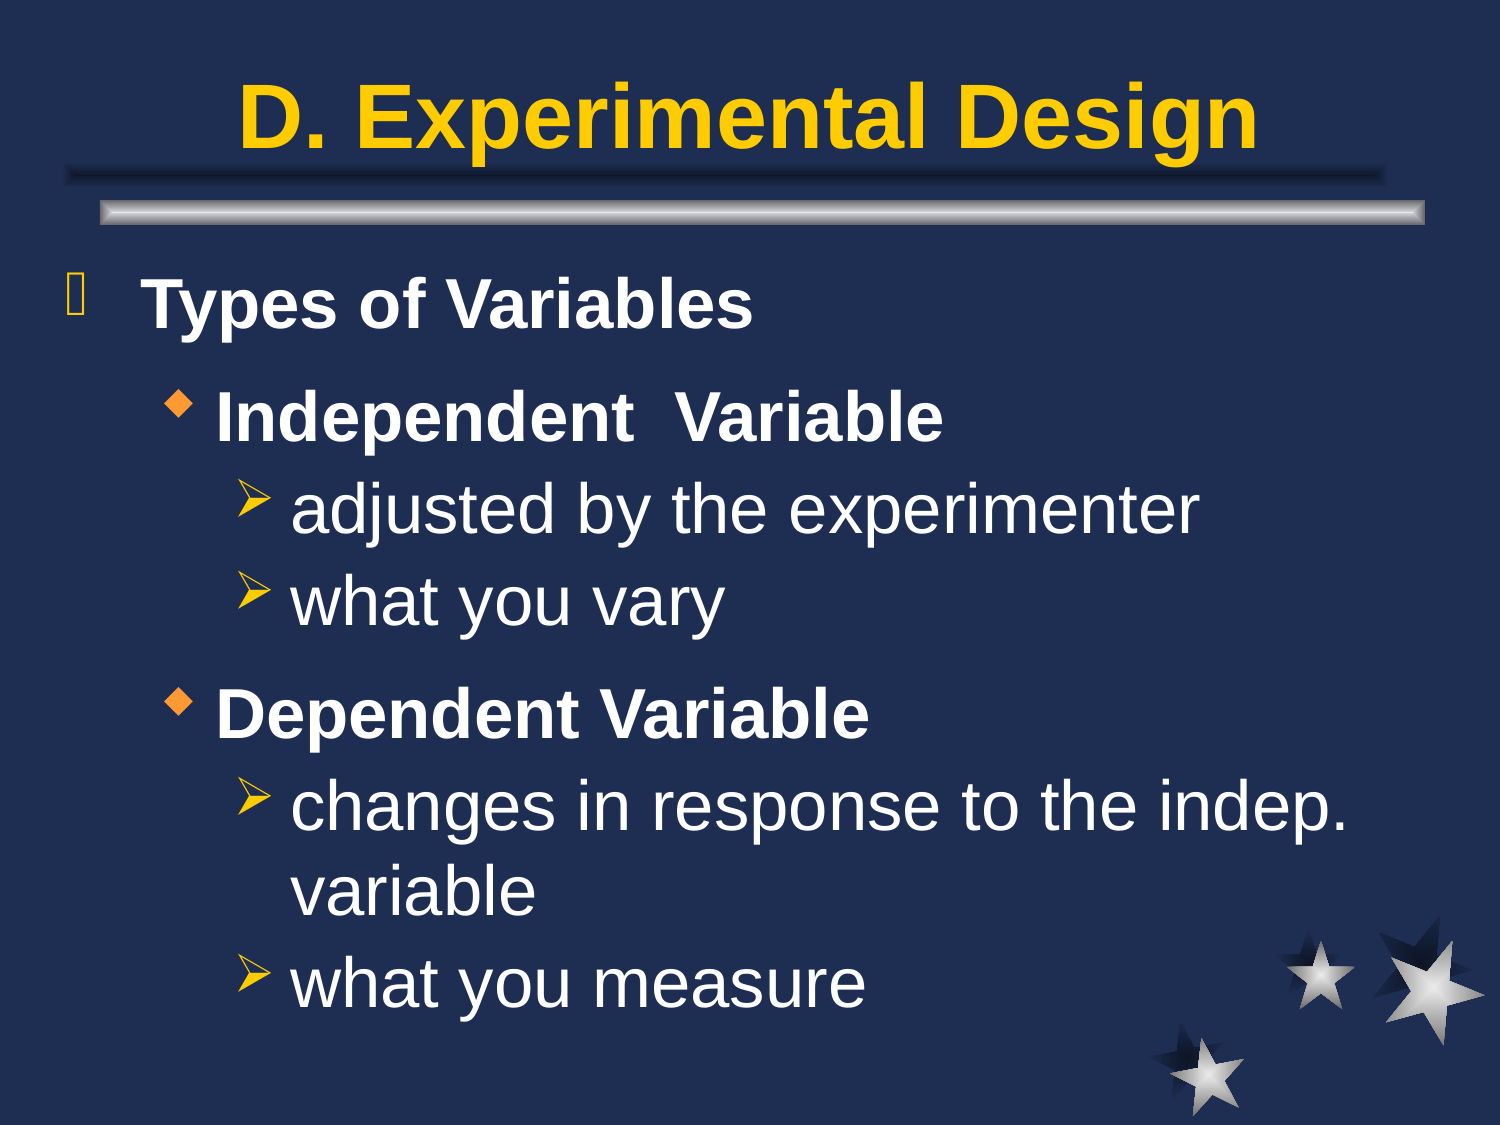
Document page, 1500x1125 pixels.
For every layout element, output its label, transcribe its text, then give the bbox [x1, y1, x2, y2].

list Types of Variables Independent Variable adjusted by the experimenter what you vary Dependent Variable changes in response to the indep. variable what you measure [49, 249, 1451, 1076]
title D. Experimental Design [112, 37, 1388, 176]
